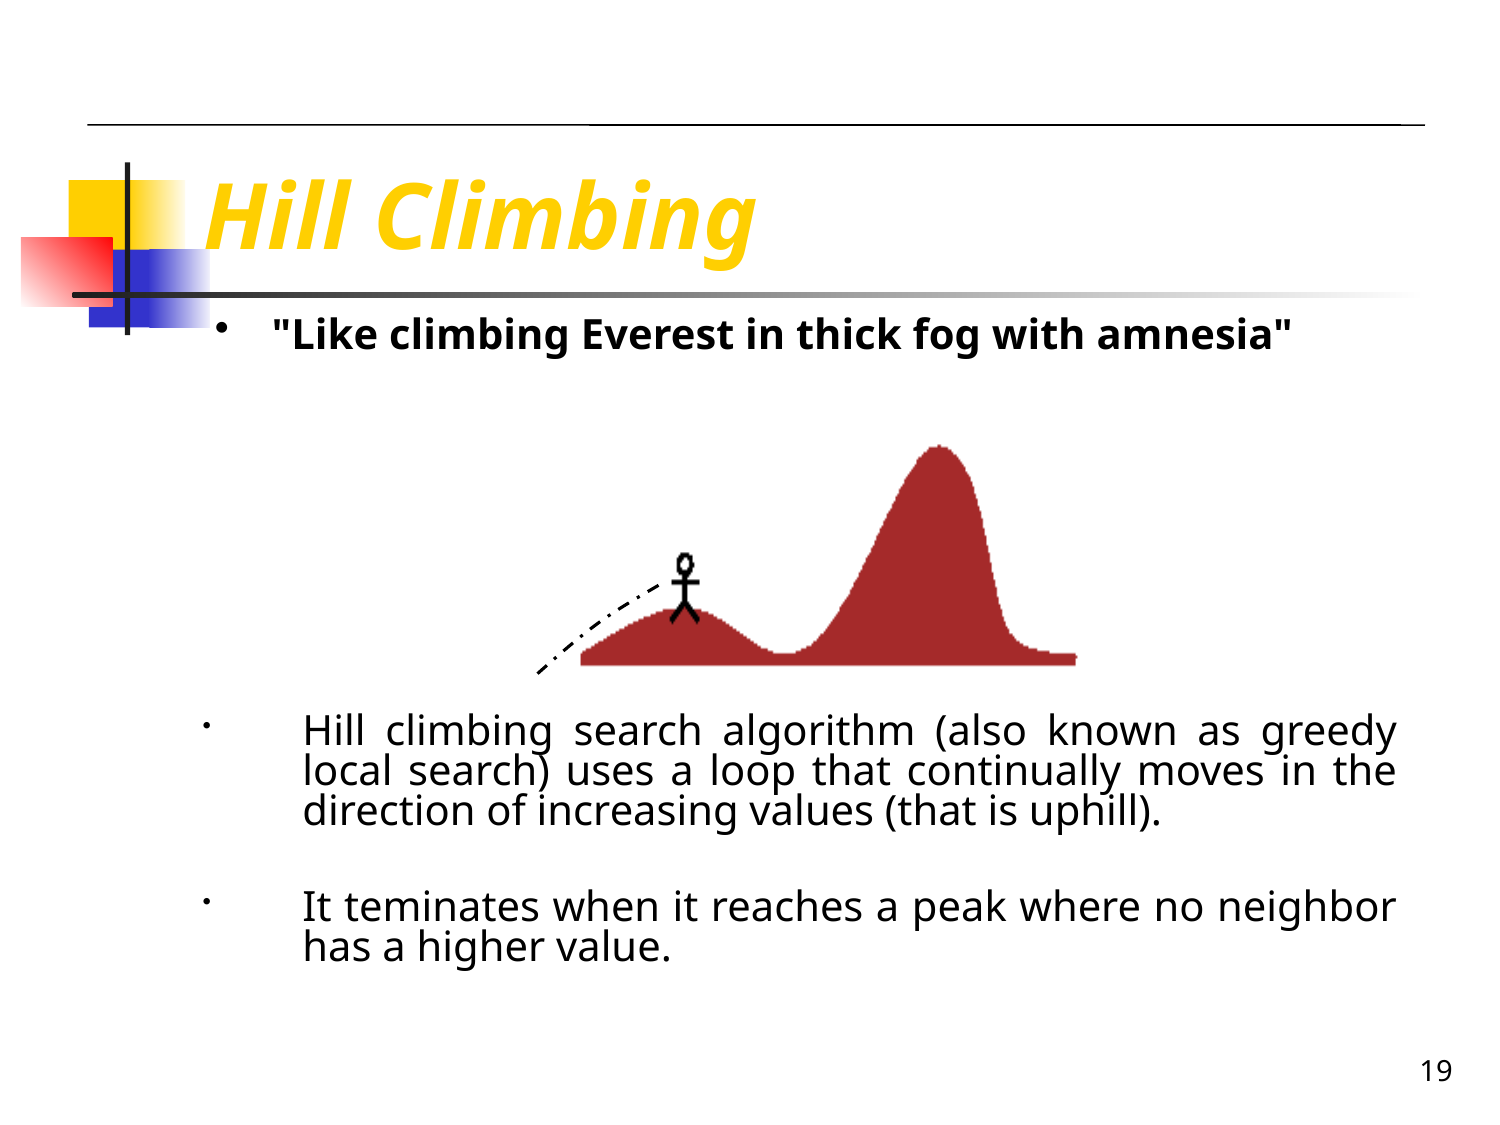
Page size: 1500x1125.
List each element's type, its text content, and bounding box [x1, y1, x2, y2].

list Hill climbing search algorithm (also known as greedy local search) uses a loop that continually moves in the direction of increasing values (that is uphill). It teminates when it reaches a peak where no neighbor has a higher value. [187, 662, 1413, 1007]
text_box "Like climbing Everest in thick fog with amnesia" [199, 299, 1388, 436]
title Hill Climbing [188, 34, 1468, 276]
slide_number 19 [1154, 1023, 1468, 1100]
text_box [524, 362, 1126, 713]
